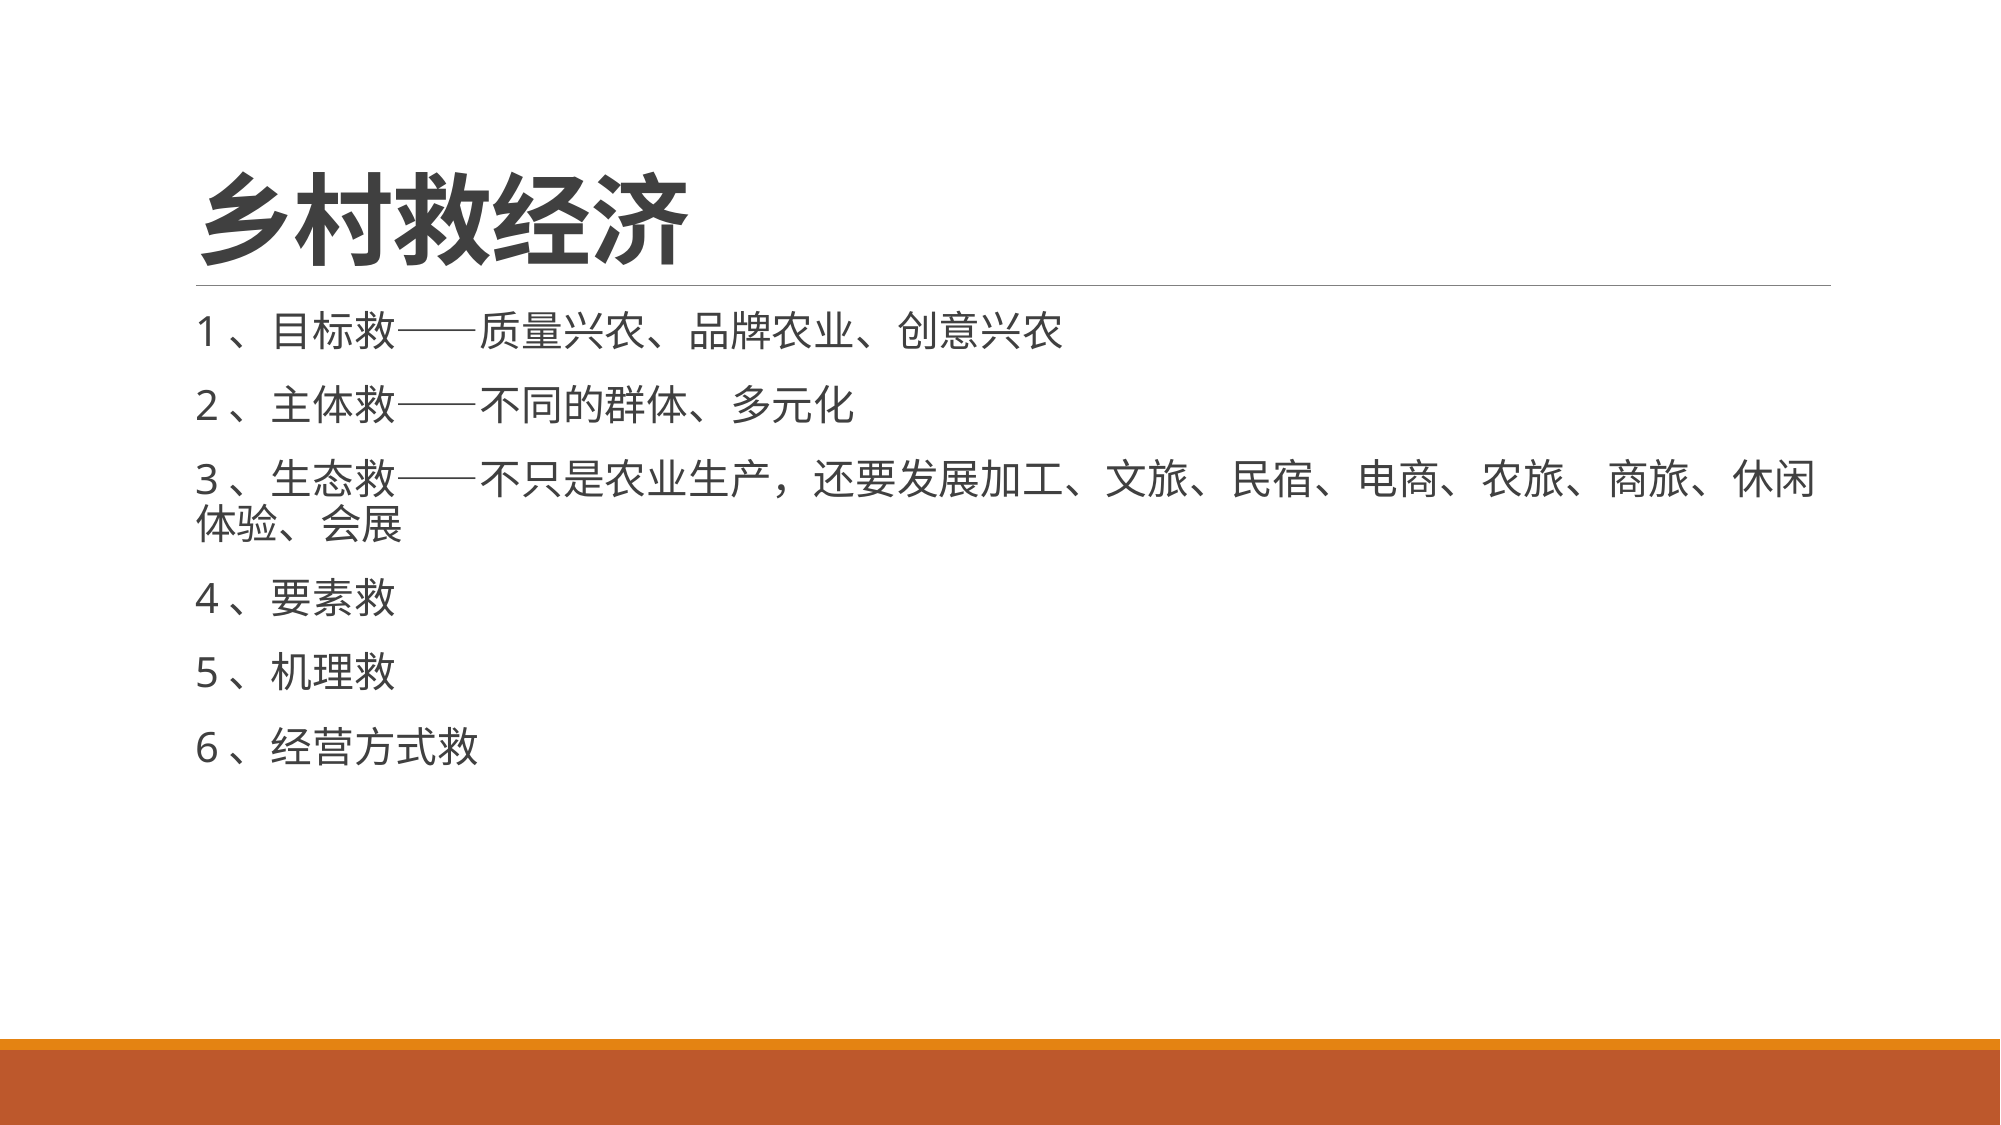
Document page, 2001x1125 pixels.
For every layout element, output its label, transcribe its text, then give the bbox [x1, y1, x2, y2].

title 乡村救经济 [180, 47, 1830, 285]
list 1、目标救——质量兴农、品牌农业、创意兴农 2、主体救——不同的群体、多元化 3、生态救——不只是农业生产，还要发展加工、文旅、民宿、电商、农旅、商旅、休闲体验、会展 4、要素救 5、机理救 6、经营方式救 [180, 302, 1830, 963]
